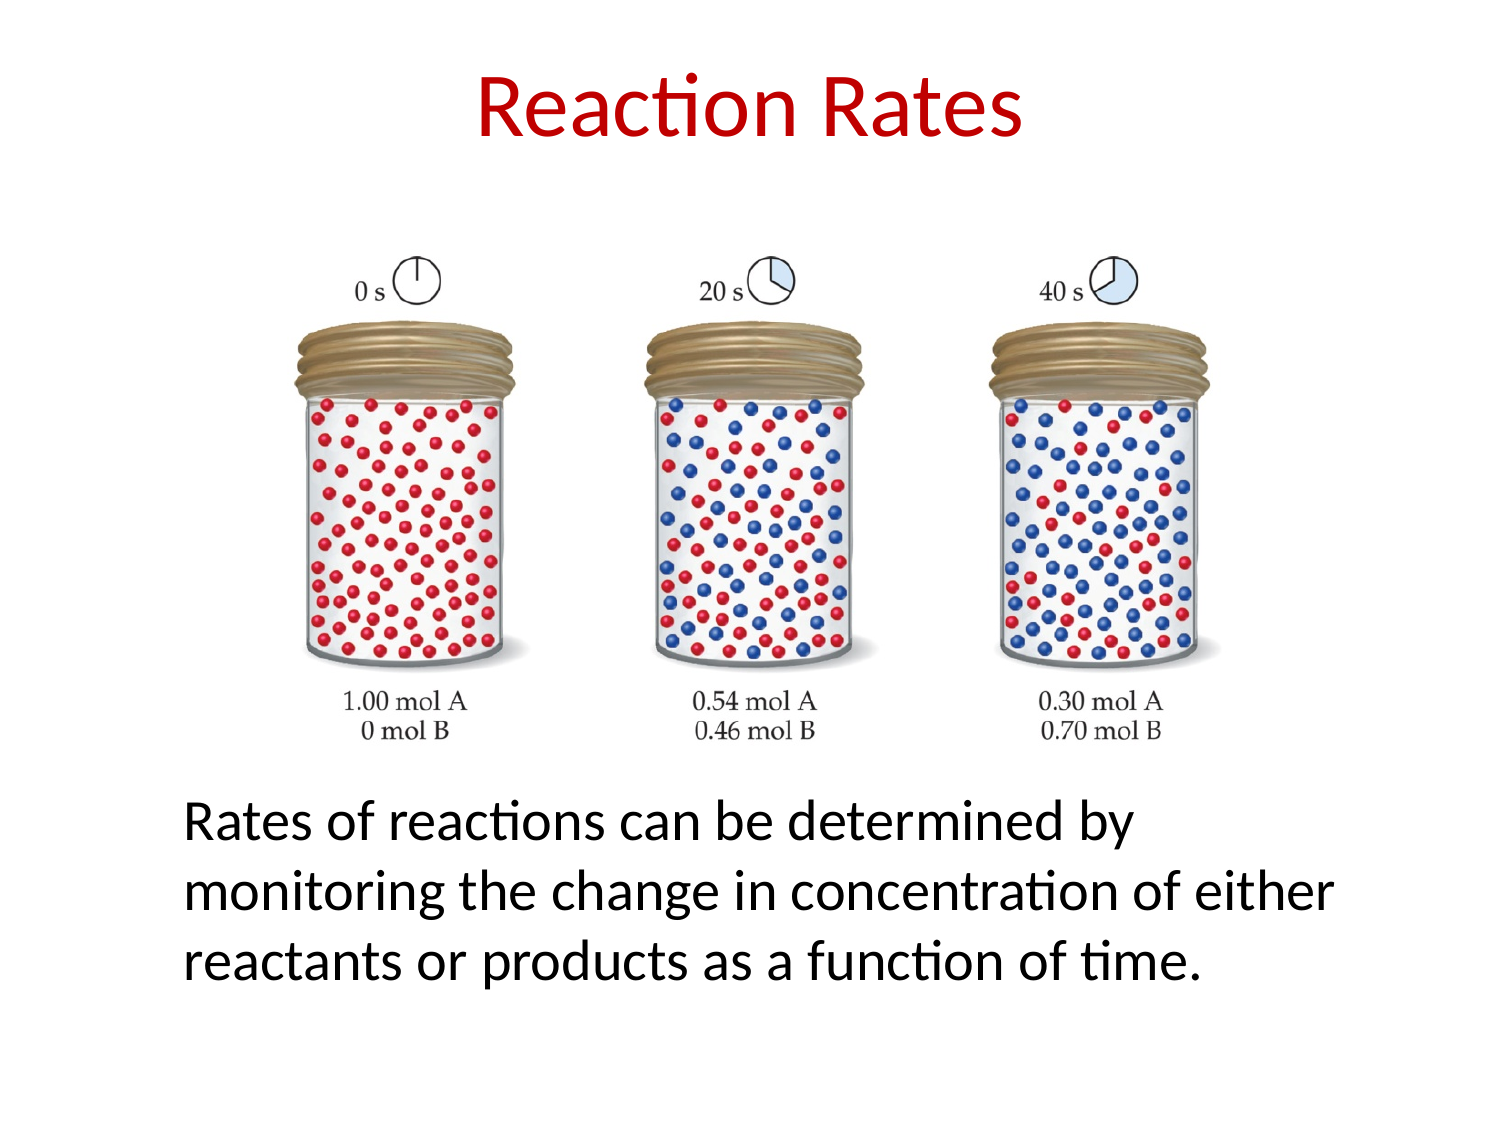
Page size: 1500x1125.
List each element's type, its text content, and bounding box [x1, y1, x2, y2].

text_box Rates of reactions can be determined by monitoring the change in concentration of either reactants or products as a function of time. [112, 774, 1388, 1038]
picture [287, 249, 1231, 751]
text_box Reaction Rates [112, 37, 1388, 225]
